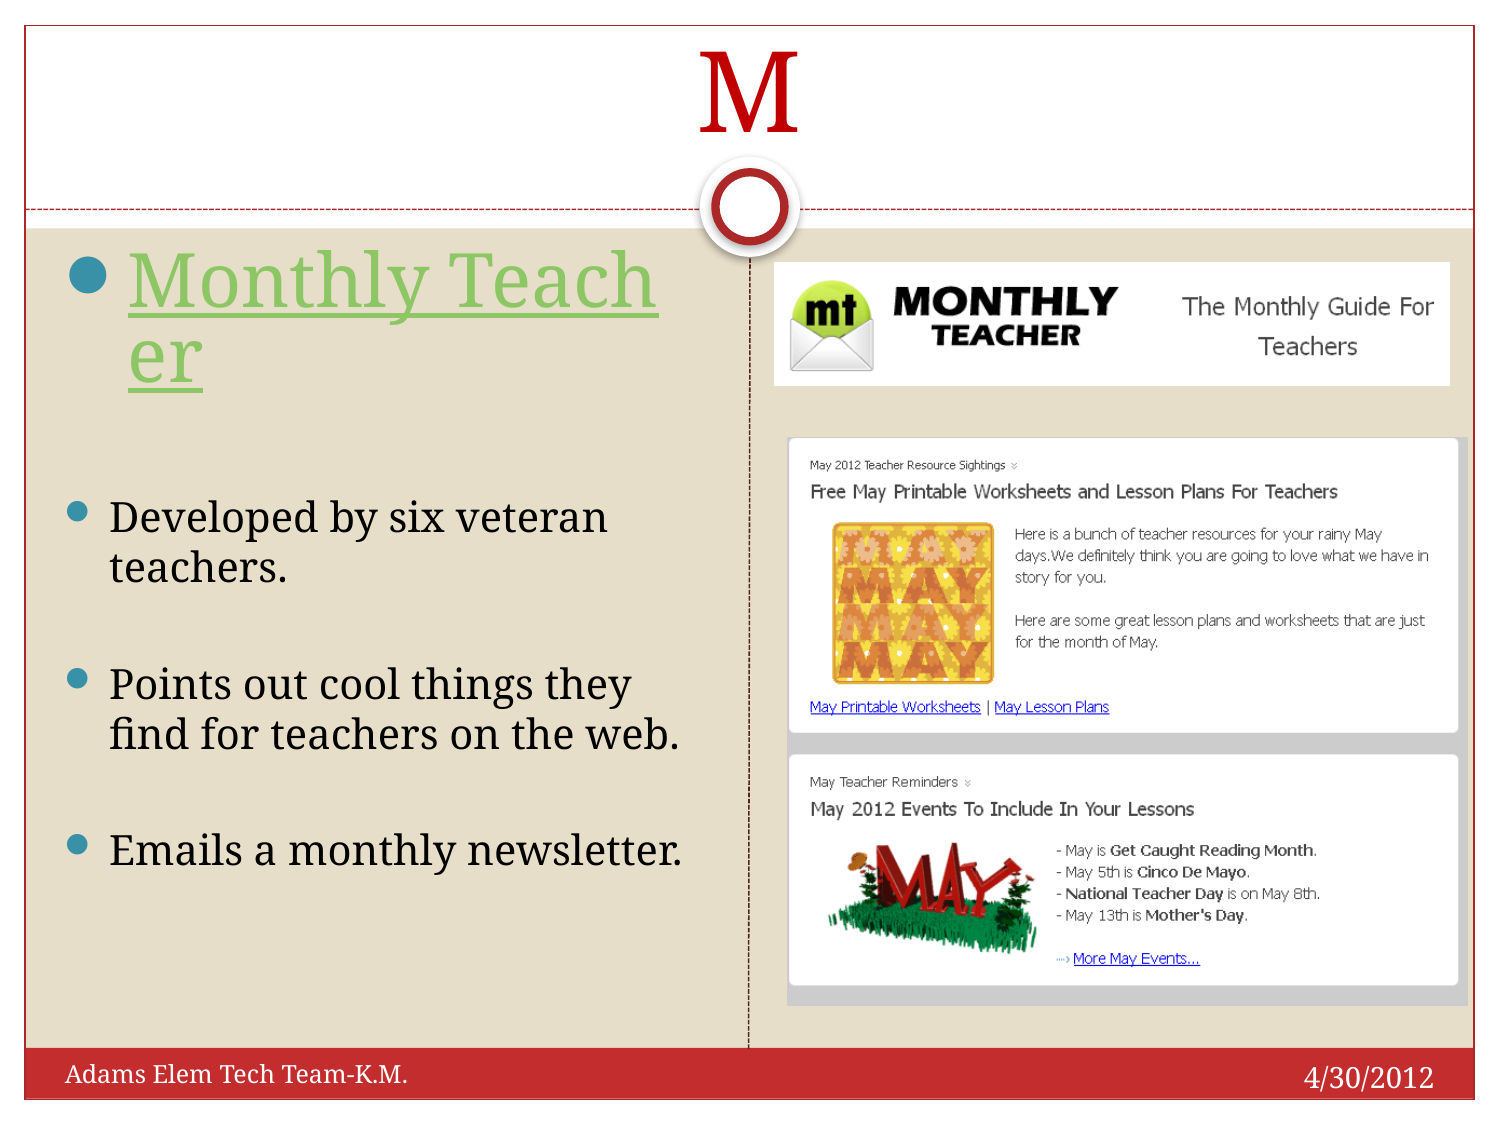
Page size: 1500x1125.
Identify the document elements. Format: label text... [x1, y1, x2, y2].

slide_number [950, 1051, 1450, 1112]
picture [787, 437, 1469, 1006]
list Monthly Teacher Developed by six veteran teachers. Points out cool things they find for teachers on the web. Emails a monthly newsletter. [49, 224, 712, 993]
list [774, 262, 1451, 387]
footer Adams Elem Tech Team-K.M. [50, 1051, 638, 1112]
title M [49, 37, 1450, 162]
